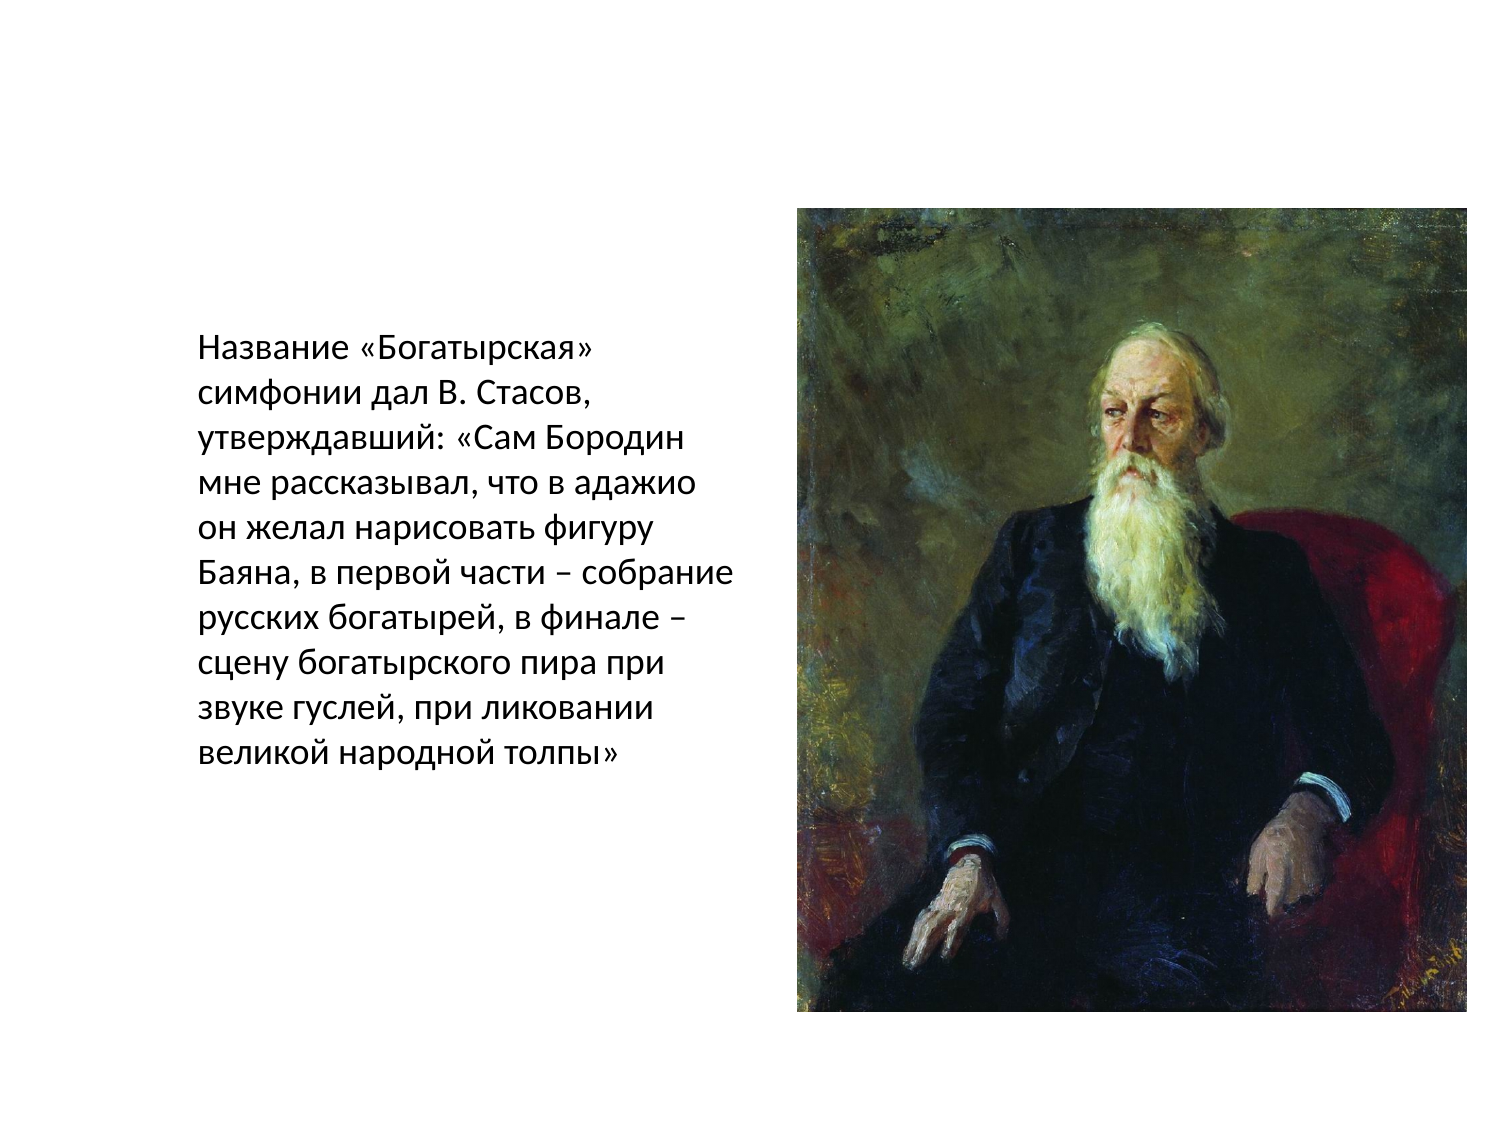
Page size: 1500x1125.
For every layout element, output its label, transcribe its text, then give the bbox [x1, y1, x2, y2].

picture [796, 207, 1467, 1012]
text_box Название «Богатырская» симфонии дал В. Стасов, утверждавший: «Сам Бородин мне рассказывал, что в адажио он желал нарисовать фигуру Баяна, в первой части – собрание русских богатырей, в финале – сцену богатырского пира при звуке гуслей, при ликовании великой народной толпы» [182, 314, 759, 780]
